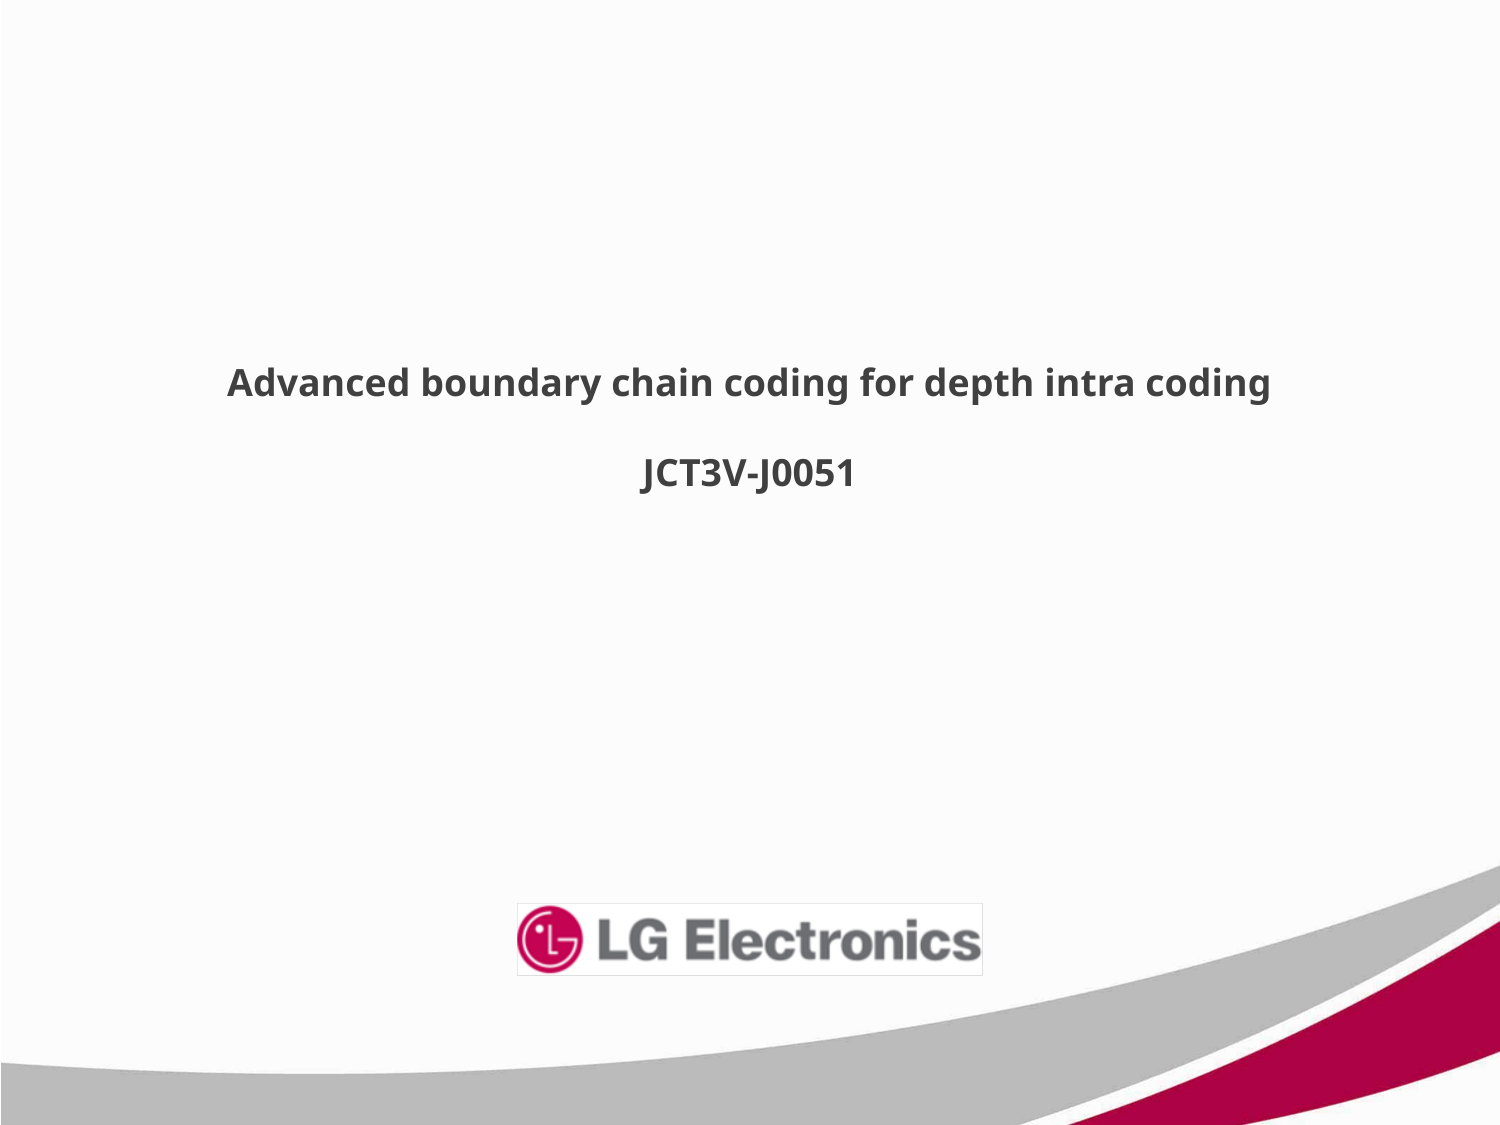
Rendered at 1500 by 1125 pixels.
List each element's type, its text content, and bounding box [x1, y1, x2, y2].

title Advanced boundary chain coding for depth intra coding JCT3V-J0051 [112, 349, 1388, 504]
picture [0, 0, 1500, 1125]
